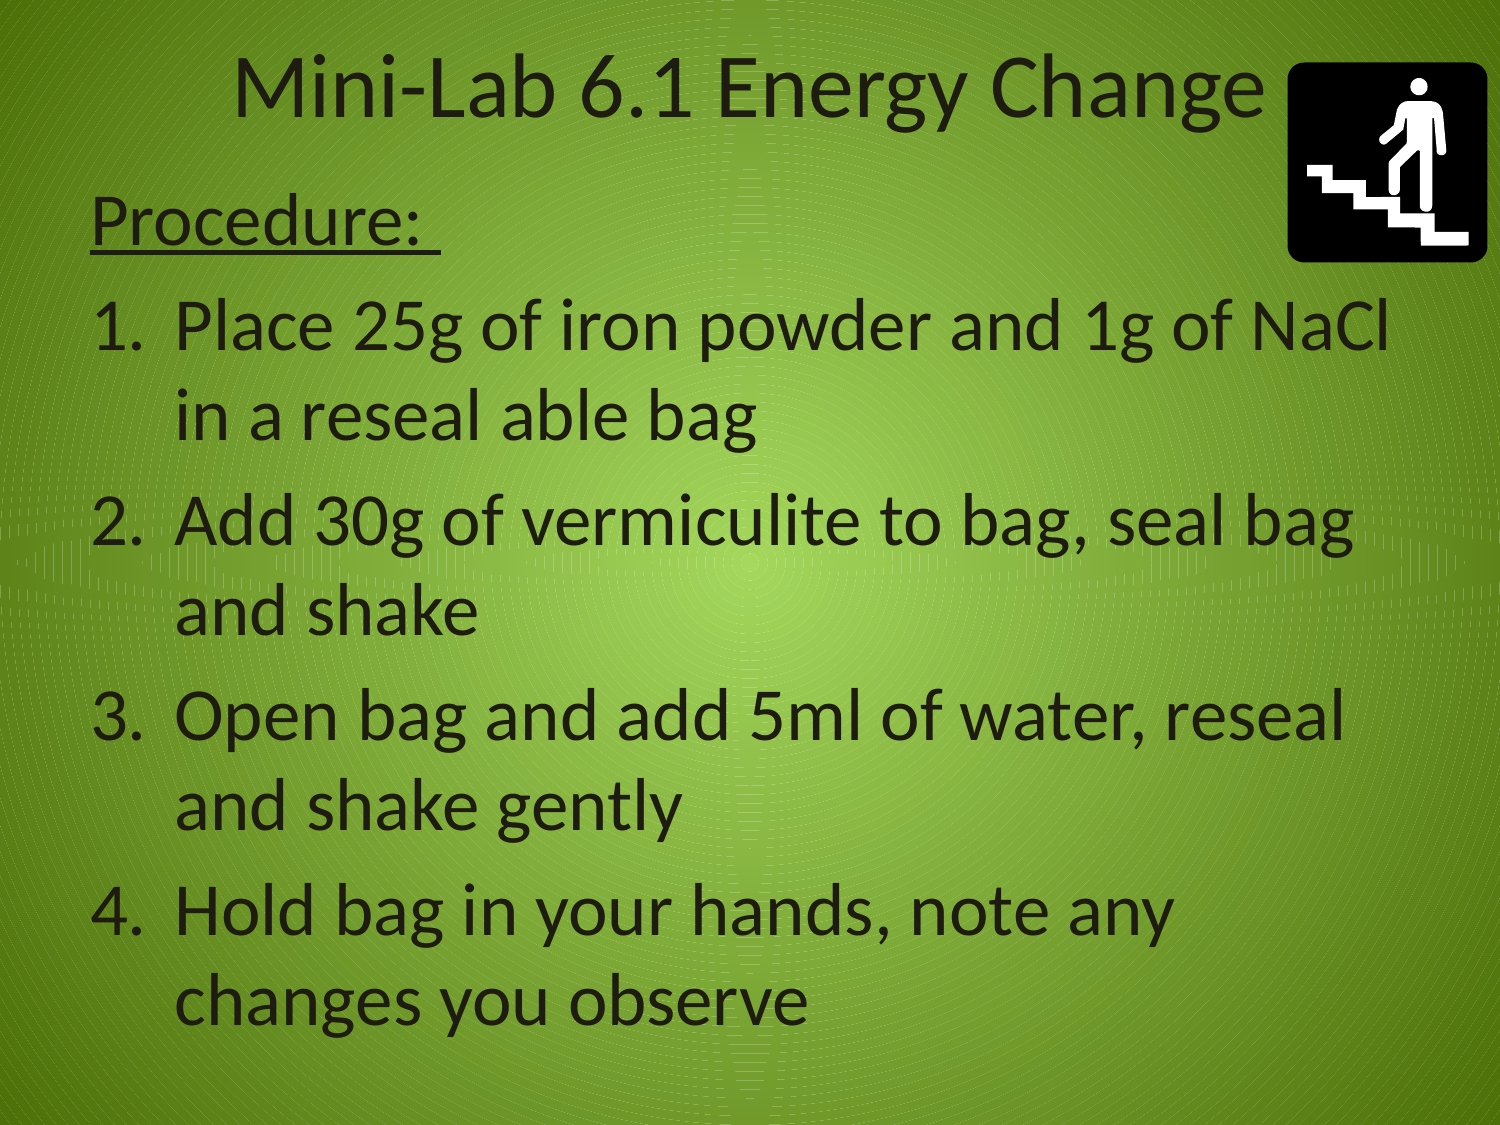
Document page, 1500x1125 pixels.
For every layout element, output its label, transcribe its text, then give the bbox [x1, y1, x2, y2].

picture [1287, 62, 1488, 263]
title Mini-Lab 6.1 Energy Change [75, 0, 1425, 162]
list Procedure: Place 25g of iron powder and 1g of NaCl in a reseal able bag Add 30g of vermiculite to bag, seal bag and shake Open bag and add 5ml of water, reseal and shake gently Hold bag in your hands, note any changes you observe [75, 162, 1425, 1075]
